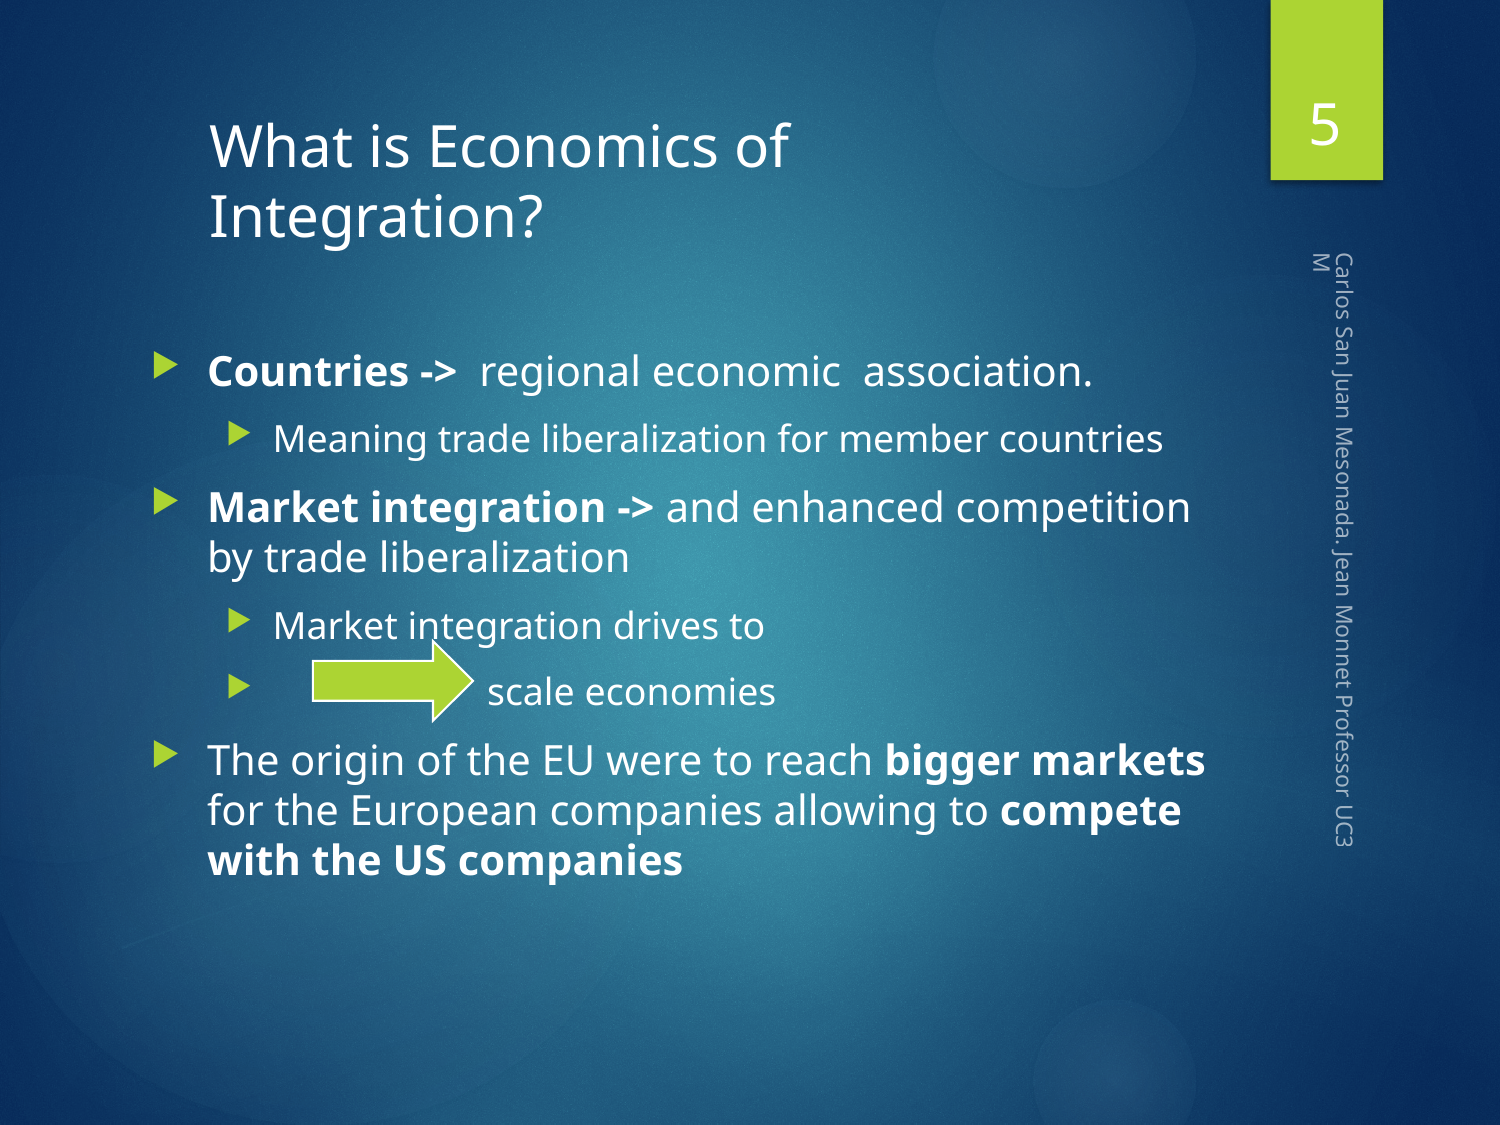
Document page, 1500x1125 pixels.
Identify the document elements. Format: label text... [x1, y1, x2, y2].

slide_number 5 [1273, 48, 1378, 175]
text_box [312, 641, 474, 721]
text_box What is Economics of Integration? [194, 101, 1128, 257]
footer Carlos San Juan Mesonada. Jean Monnet Professor UC3M [1320, 237, 1358, 871]
list Countries -> regional economic association. Meaning trade liberalization for member countries Market integration -> and enhanced competition by trade liberalization Market integration drives to scale economies The origin of the EU were to reach bigger markets for the European companies allowing to compete with the US companies [135, 336, 1237, 1025]
